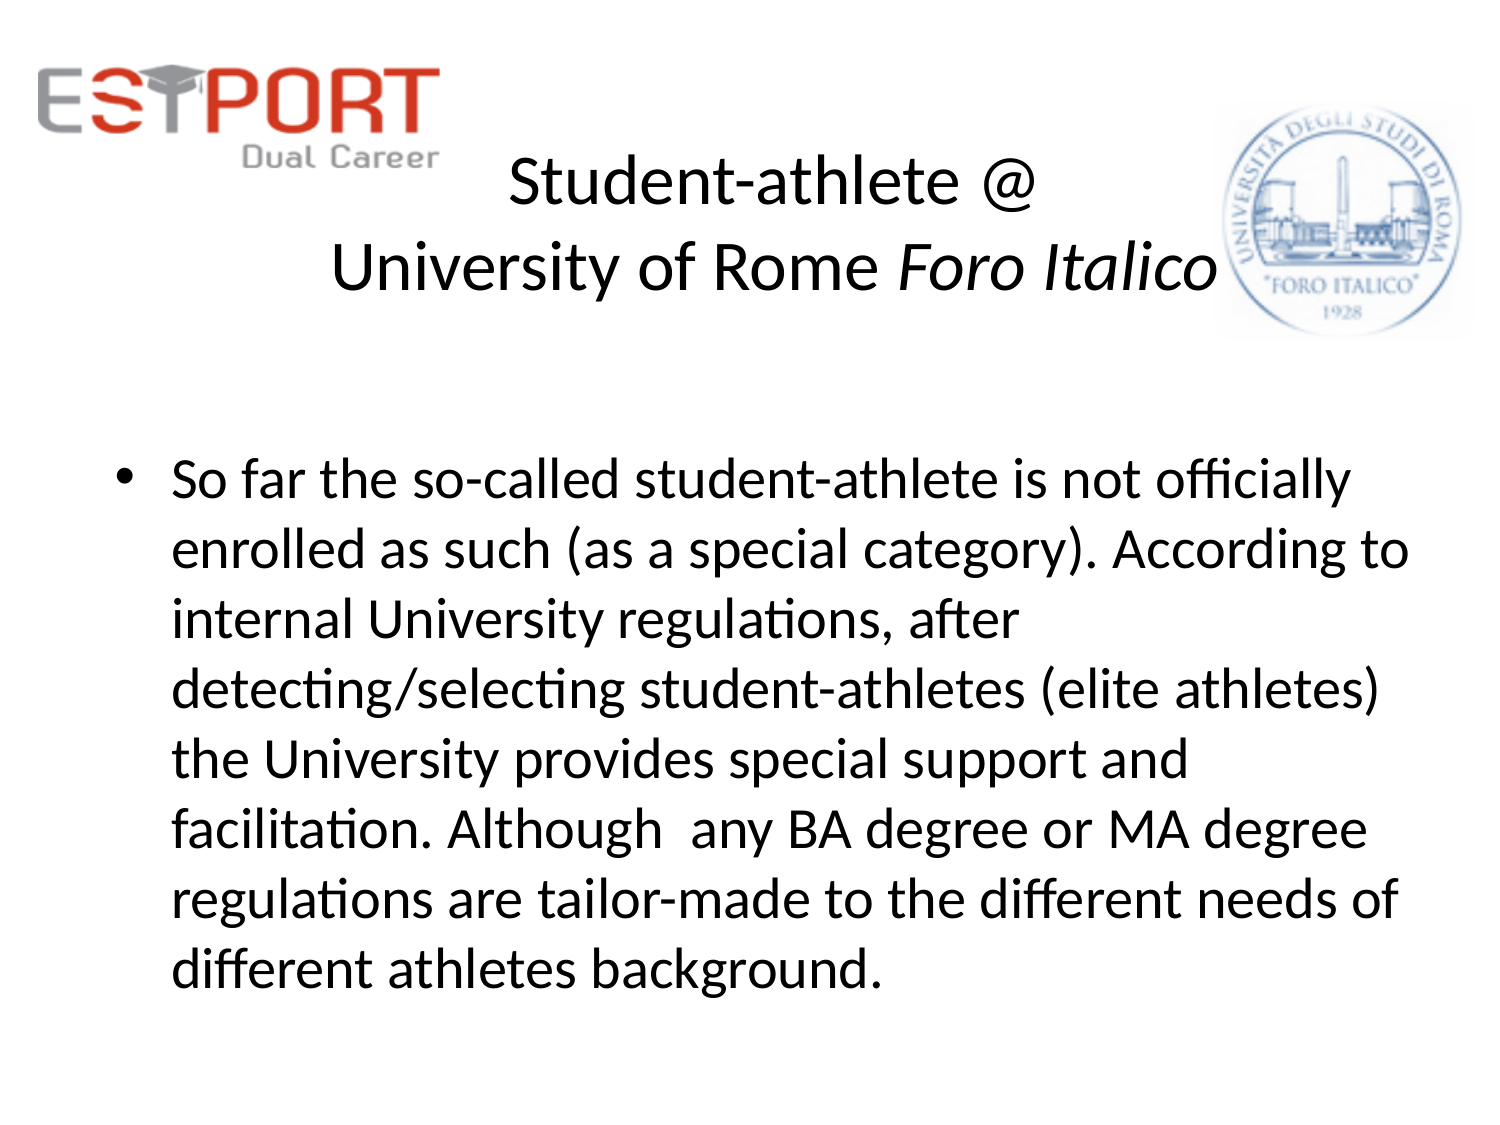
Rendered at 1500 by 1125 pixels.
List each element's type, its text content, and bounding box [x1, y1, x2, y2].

list So far the so-called student-athlete is not officially enrolled as such (as a special category). According to internal University regulations, after detecting/selecting student-athletes (elite athletes) the University provides special support and facilitation. Although any BA degree or MA degree regulations are tailor-made to the different needs of different athletes background. [99, 432, 1450, 792]
text_box Student-athlete @ University of Rome Foro Italico [99, 125, 1206, 313]
picture [37, 19, 445, 200]
picture [1211, 99, 1476, 342]
